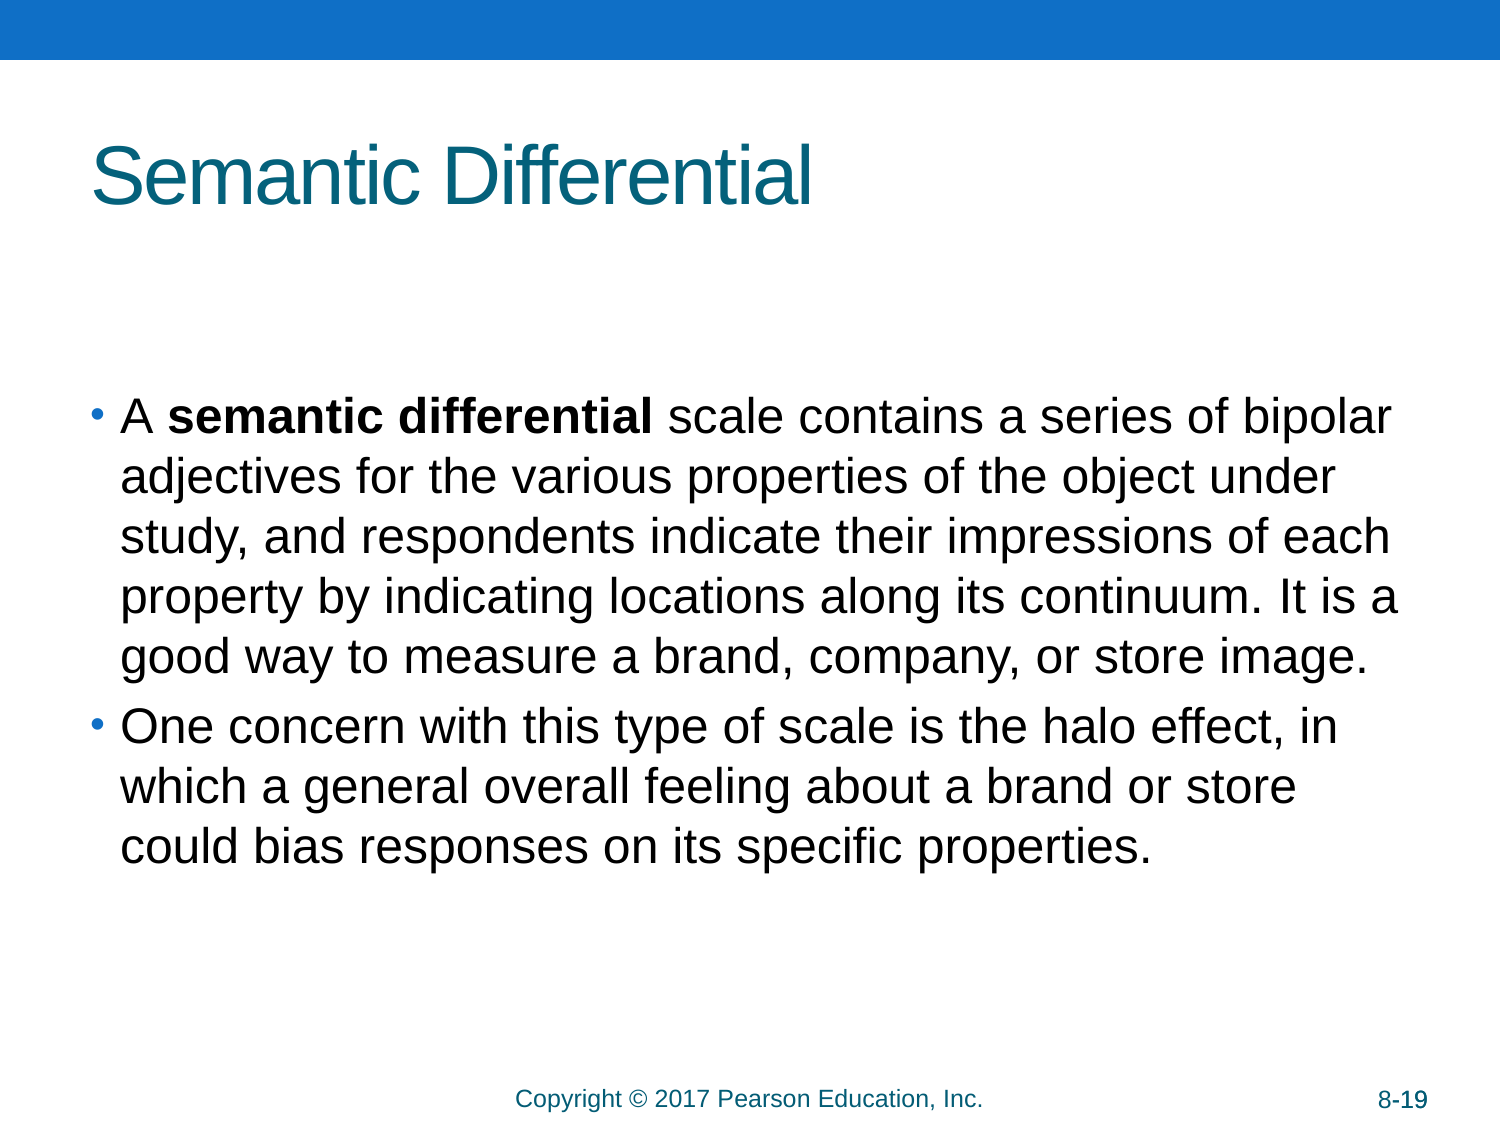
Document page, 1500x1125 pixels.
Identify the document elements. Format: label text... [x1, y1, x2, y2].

list A semantic differential scale contains a series of bipolar adjectives for the various properties of the object under study, and respondents indicate their impressions of each property by indicating locations along its continuum. It is a good way to measure a brand, company, or store image. One concern with this type of scale is the halo effect, in which a general overall feeling about a brand or store could bias responses on its specific properties. [75, 376, 1425, 1125]
title Semantic Differential [75, 90, 1425, 253]
